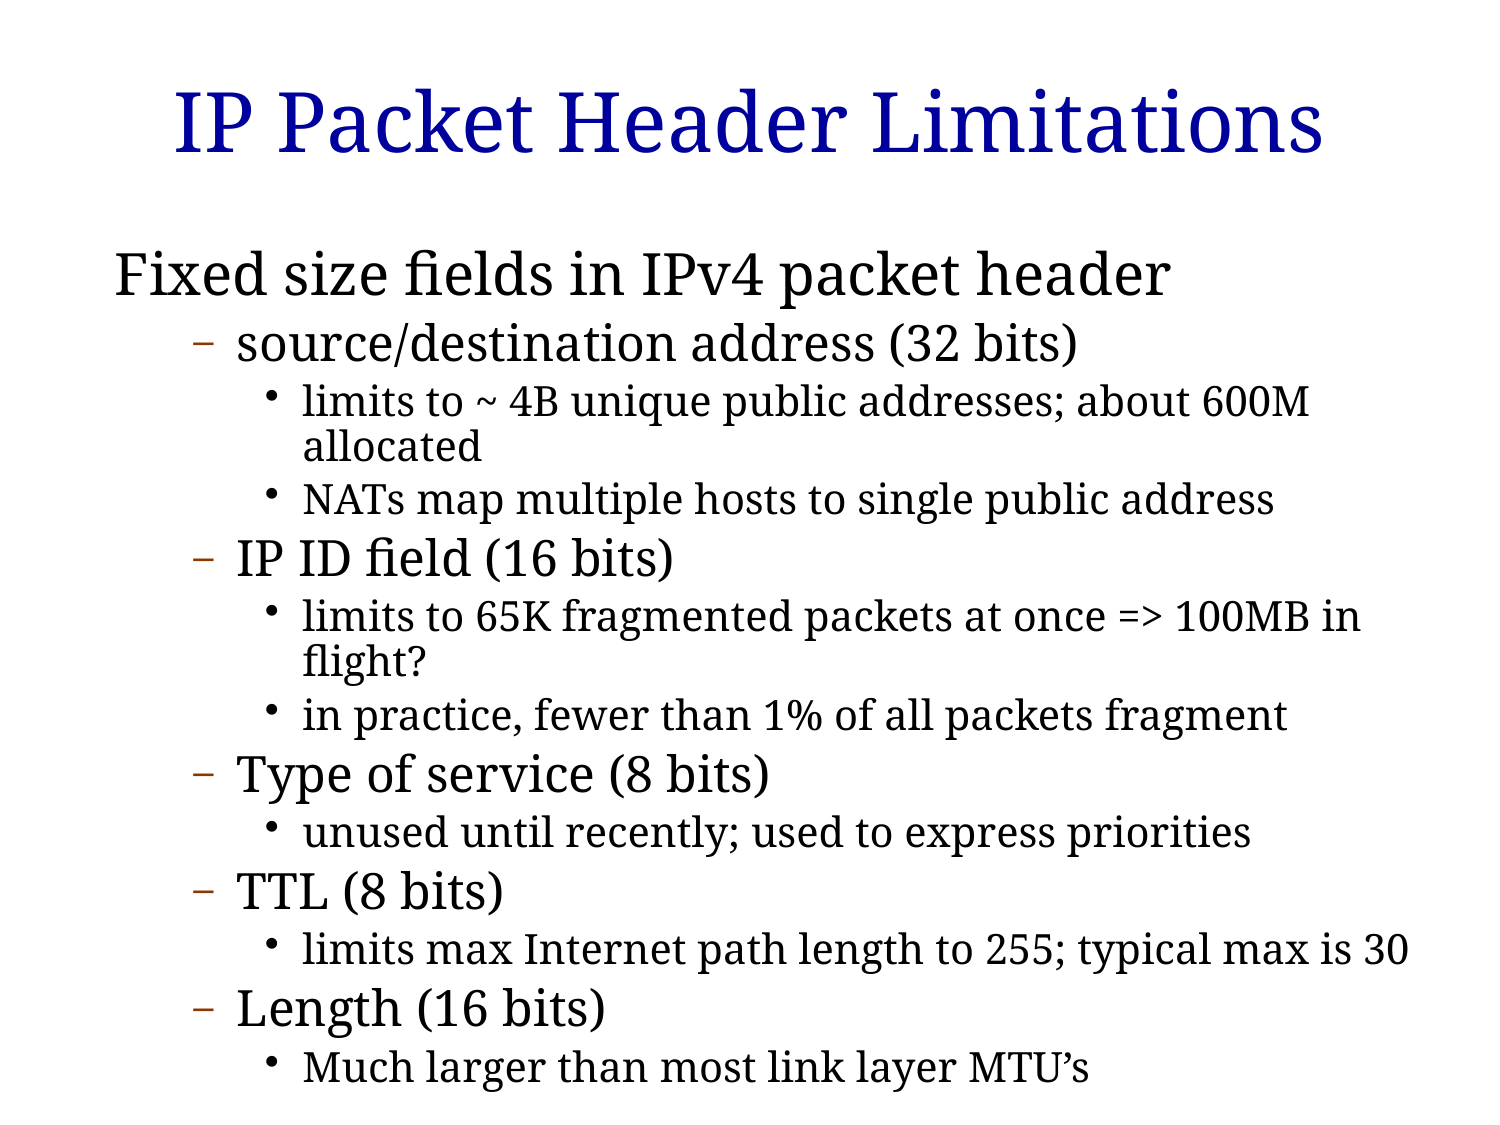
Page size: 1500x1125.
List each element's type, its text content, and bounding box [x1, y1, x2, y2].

list Fixed size fields in IPv4 packet header source/destination address (32 bits) limits to ~ 4B unique public addresses; about 600M allocated NATs map multiple hosts to single public address IP ID field (16 bits) limits to 65K fragmented packets at once => 100MB in flight? in practice, fewer than 1% of all packets fragment Type of service (8 bits) unused until recently; used to express priorities TTL (8 bits) limits max Internet path length to 255; typical max is 30 Length (16 bits) Much larger than most link layer MTU’s [99, 237, 1455, 913]
title IP Packet Header Limitations [74, 47, 1426, 191]
